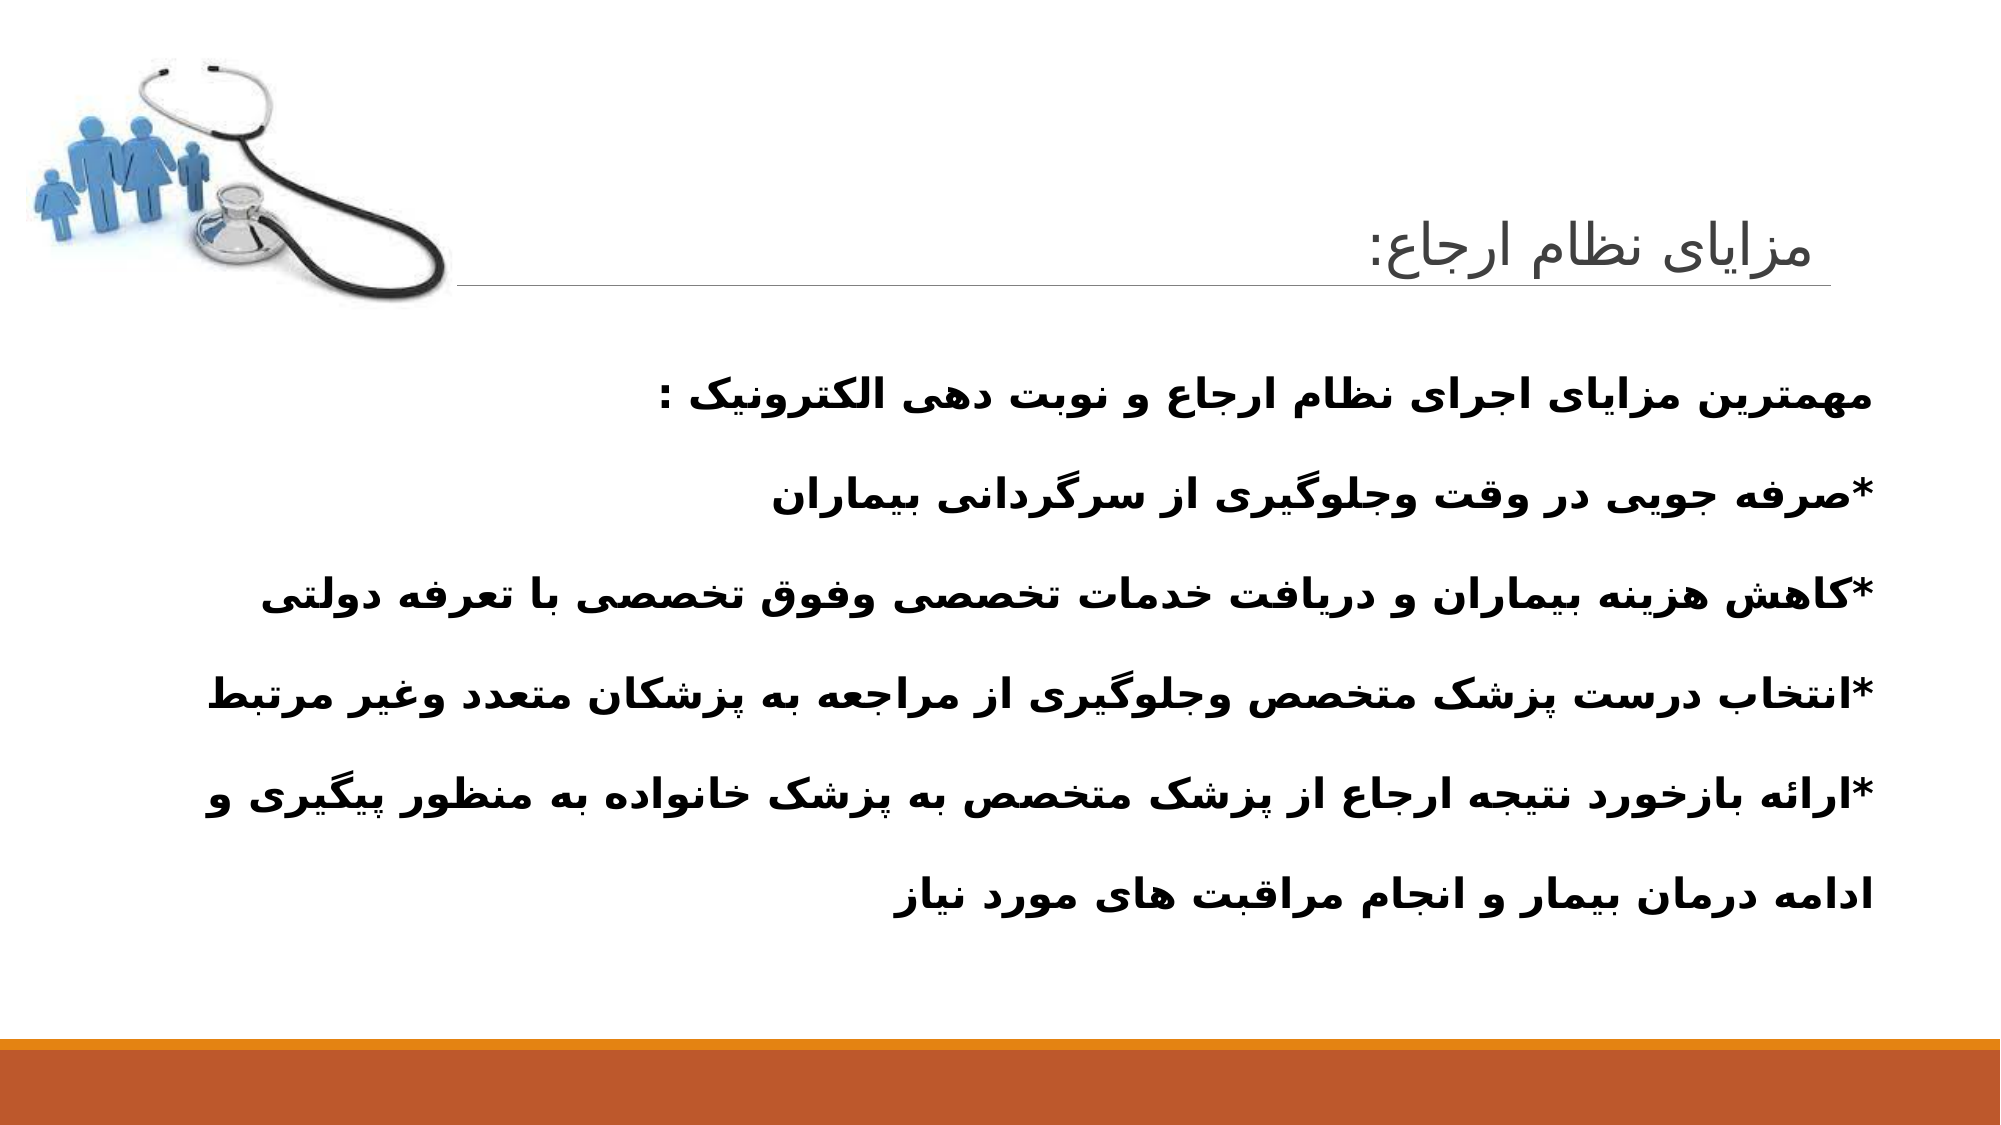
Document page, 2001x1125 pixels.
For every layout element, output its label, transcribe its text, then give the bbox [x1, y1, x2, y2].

list مهمترین مزایای اجرای نظام ارجاع و نوبت دهی الکترونیک : *صرفه جویی در وقت وجلوگیری از سرگردانی بیماران *کاهش هزینه بیماران و دریافت خدمات تخصصی وفوق تخصصی با تعرفه دولتی *انتخاب درست پزشک متخصص وجلوگیری از مراجعه به پزشکان متعدد وغیر مرتبط *ارائه بازخورد نتیجه ارجاع از پزشک متخصص به پزشک خانواده به منظور پیگیری و ادامه درمان بیمار و انجام مراقبت های مورد نیاز [89, 309, 1905, 1079]
picture [25, 46, 457, 334]
title مزایای نظام ارجاع: [462, 47, 1830, 285]
